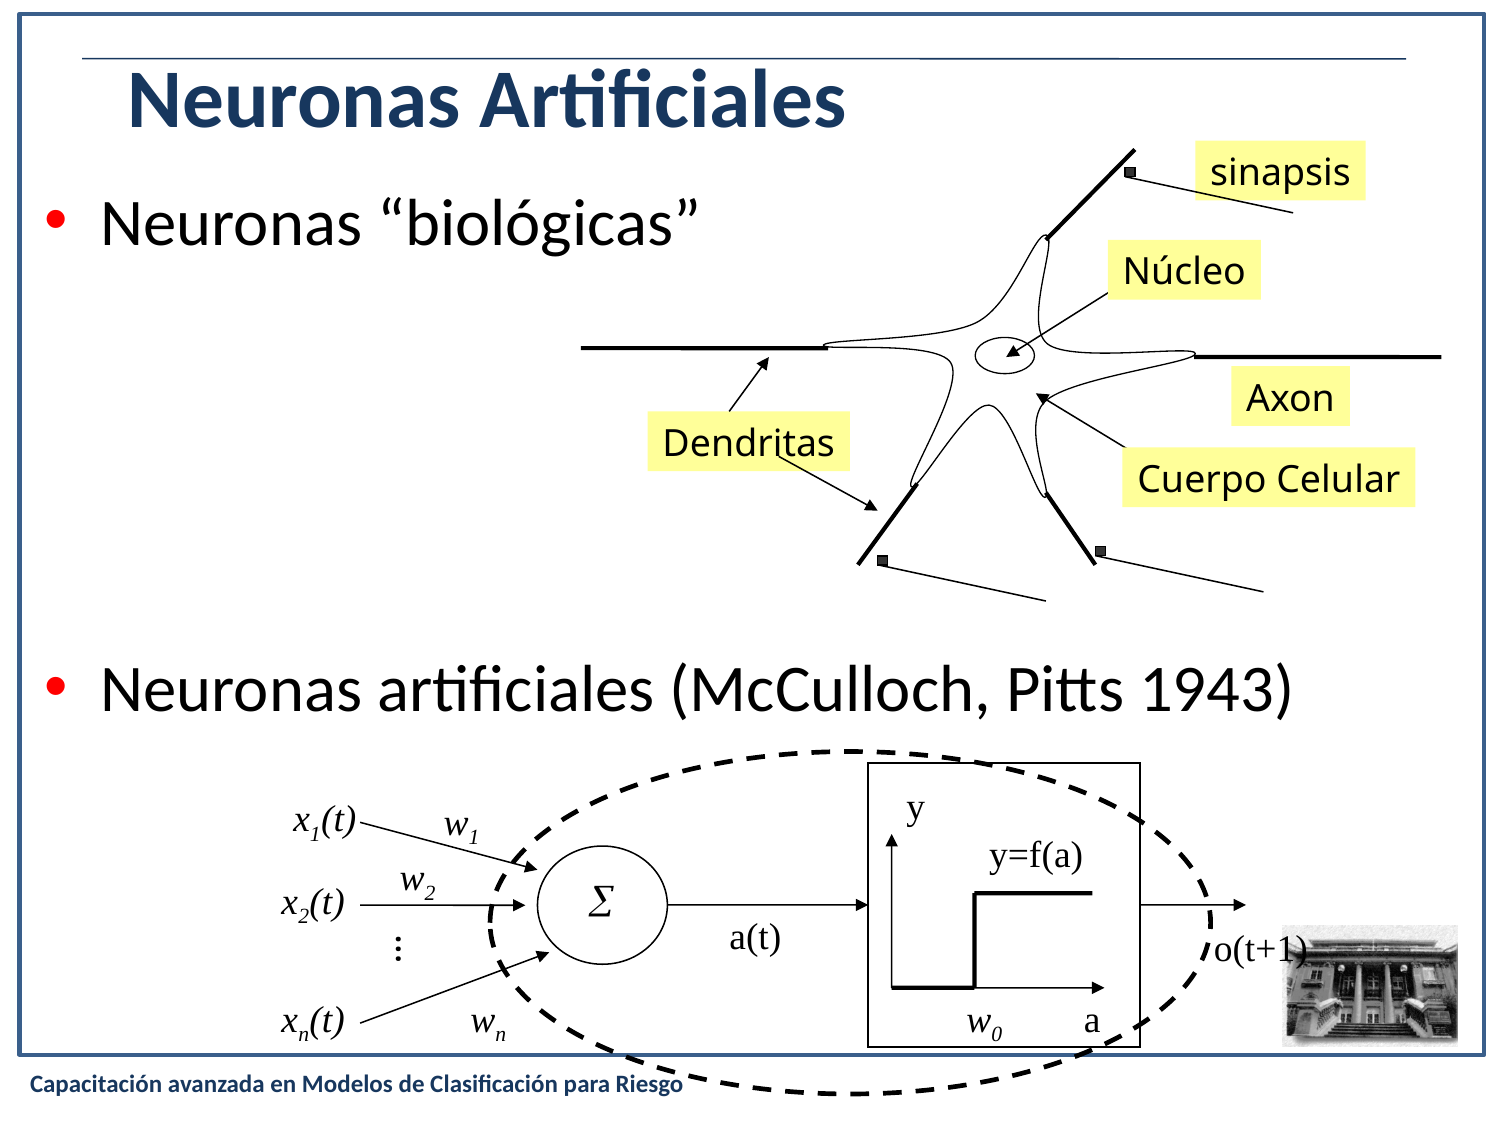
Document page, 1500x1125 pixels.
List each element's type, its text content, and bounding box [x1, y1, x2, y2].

list Neuronas “biológicas” Neuronas artificiales (McCulloch, Pitts 1943) [29, 170, 1407, 847]
text_box [1209, 898, 1247, 912]
text_box [490, 751, 1211, 1094]
text_box x2(t) [266, 869, 360, 936]
text_box xn(t) [266, 987, 360, 1054]
text_box … [381, 919, 442, 980]
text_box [580, 140, 1442, 602]
title Neuronas Artificiales [112, 0, 1388, 170]
text_box w1 [428, 790, 495, 857]
text_box x1(t) [278, 786, 372, 853]
text_box [986, 763, 1140, 820]
text_box o(t+1) [1198, 916, 1323, 977]
text_box wn [455, 987, 522, 1054]
text_box w2 [384, 846, 451, 912]
picture [1282, 925, 1458, 1047]
text_box [1105, 1026, 1140, 1047]
